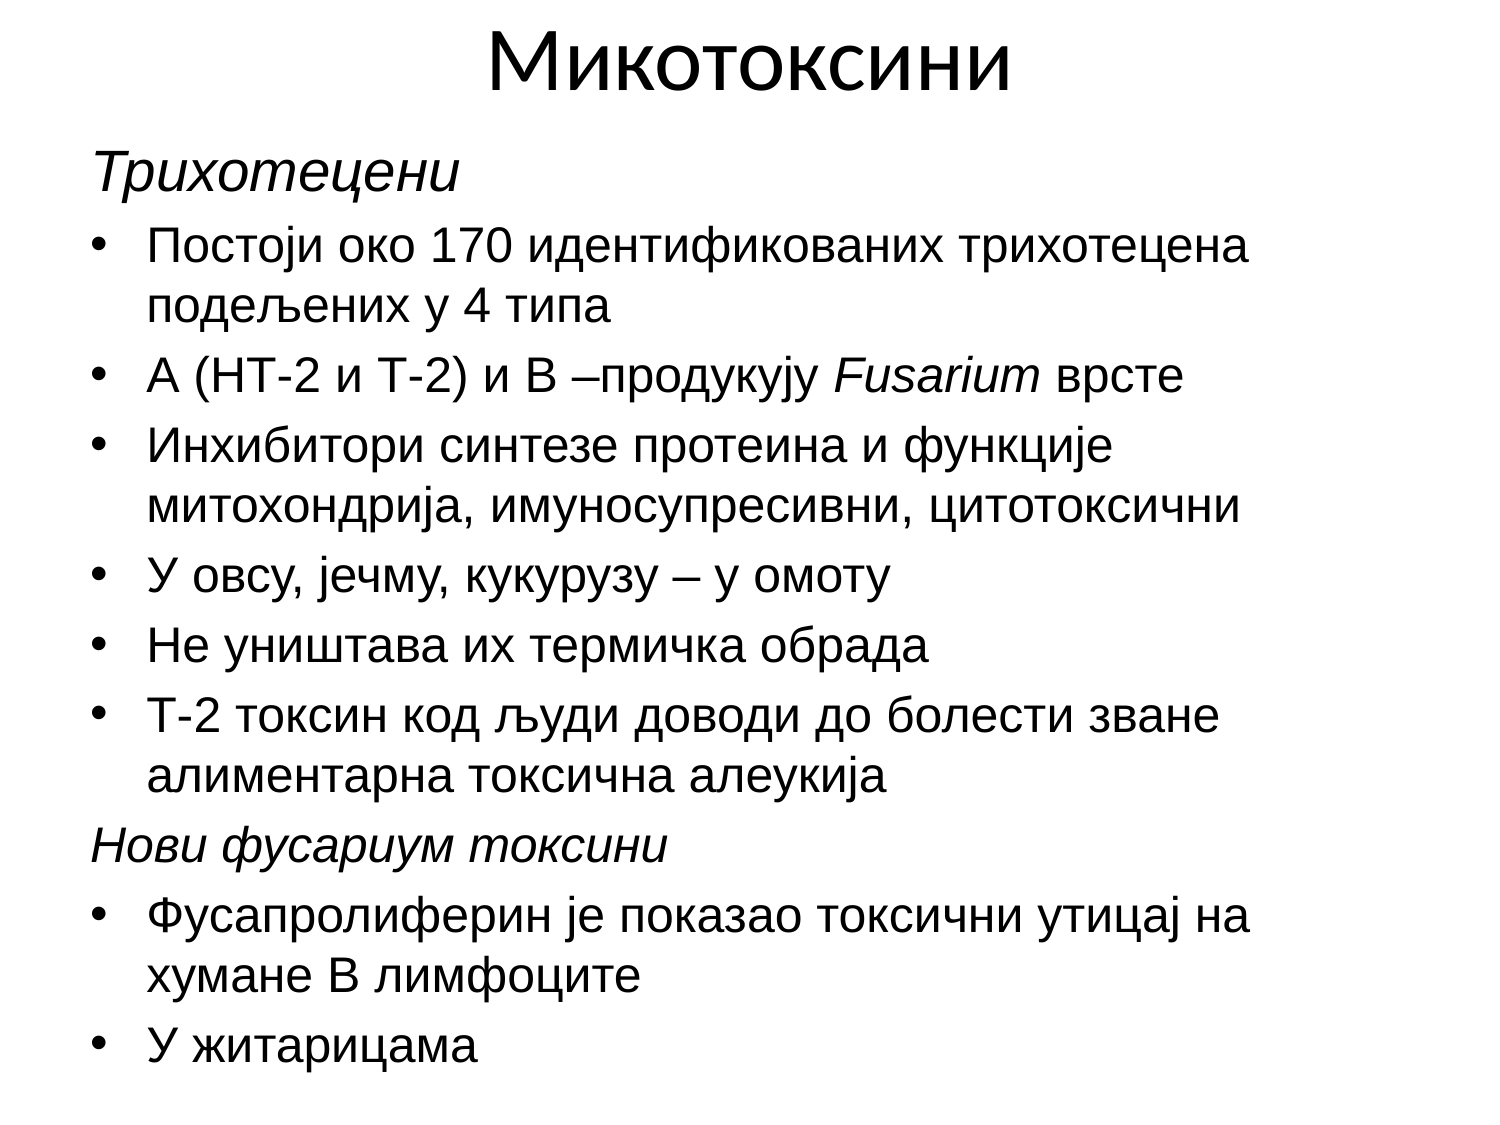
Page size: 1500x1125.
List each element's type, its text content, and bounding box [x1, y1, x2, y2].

list Трихотецени Постоји око 170 идентификованих трихотецена подељених у 4 типа А (НТ-2 и Т-2) и В –продукују Fusarium врсте Инхибитори синтезе протеина и функције митохондрија, имуносупресивни, цитотоксични У овсу, јечму, кукурузу – у омоту Не уништава их термичка обрада Т-2 токсин код људи доводи до болести зване алиментарна токсична алеукија Нови фусариум токсини Фусапролиферин је показао токсични утицај на хумане В лимфоците У житарицама [74, 125, 1426, 869]
title Микотоксини [74, 0, 1426, 125]
